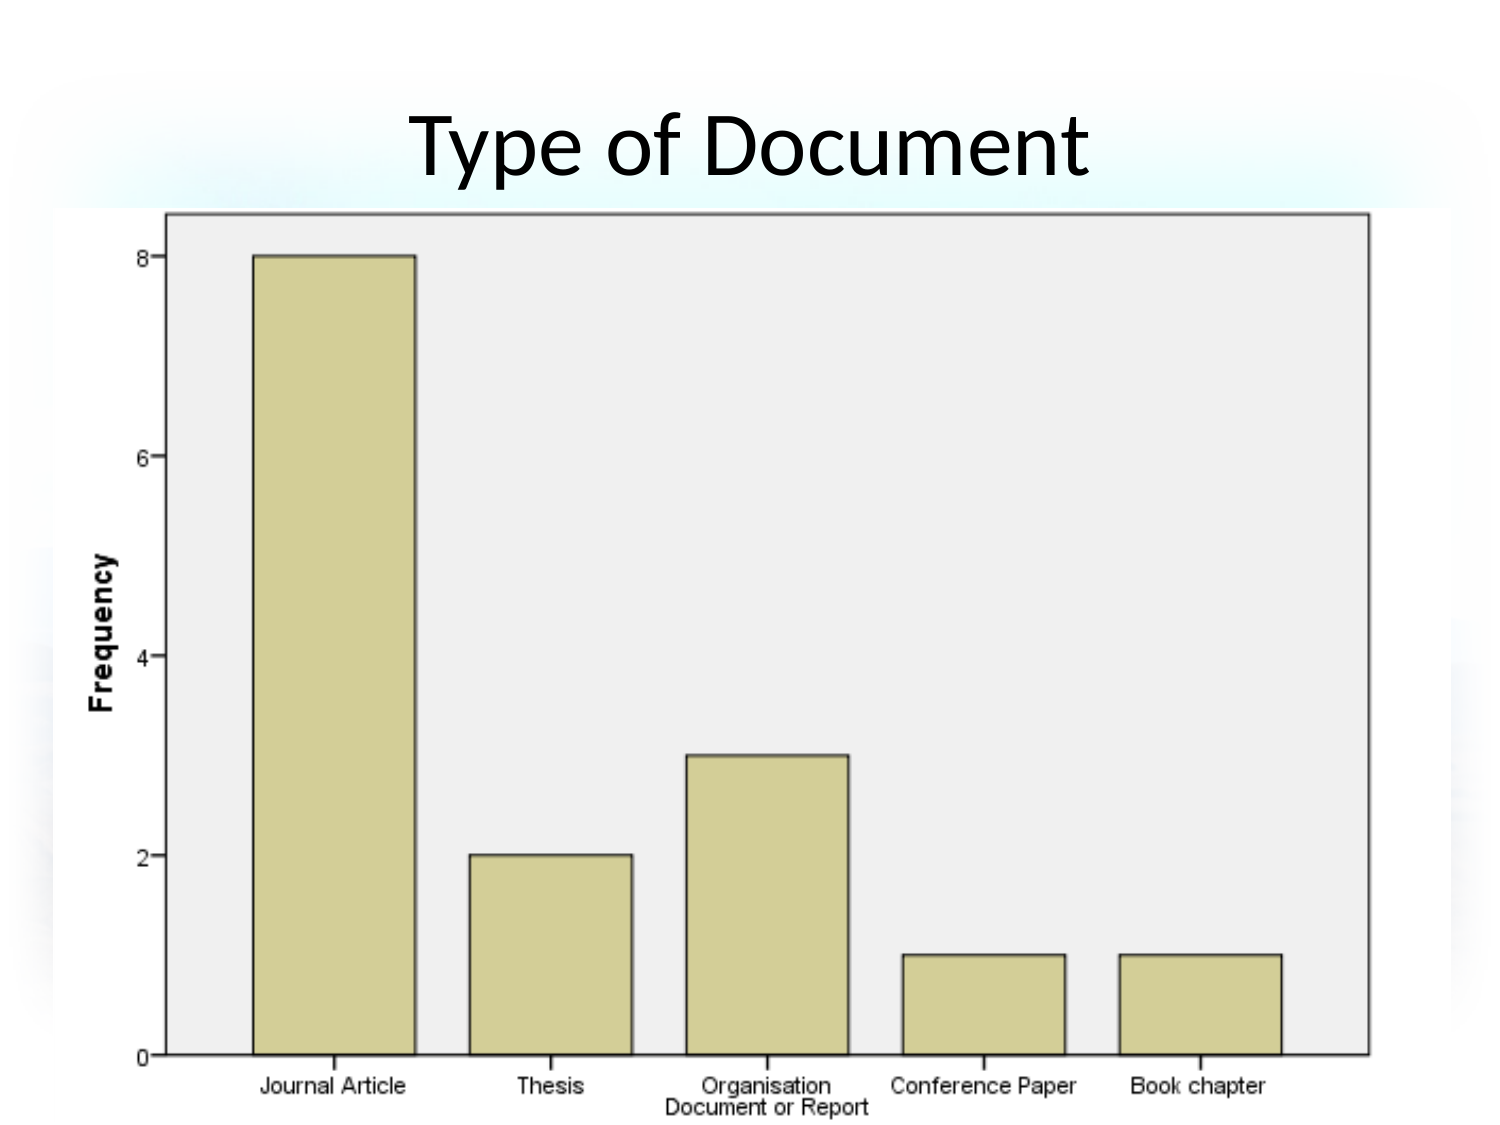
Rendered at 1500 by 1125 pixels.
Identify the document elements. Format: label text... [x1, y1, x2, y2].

picture [52, 207, 1451, 1122]
title Type of Document [75, 45, 1425, 206]
